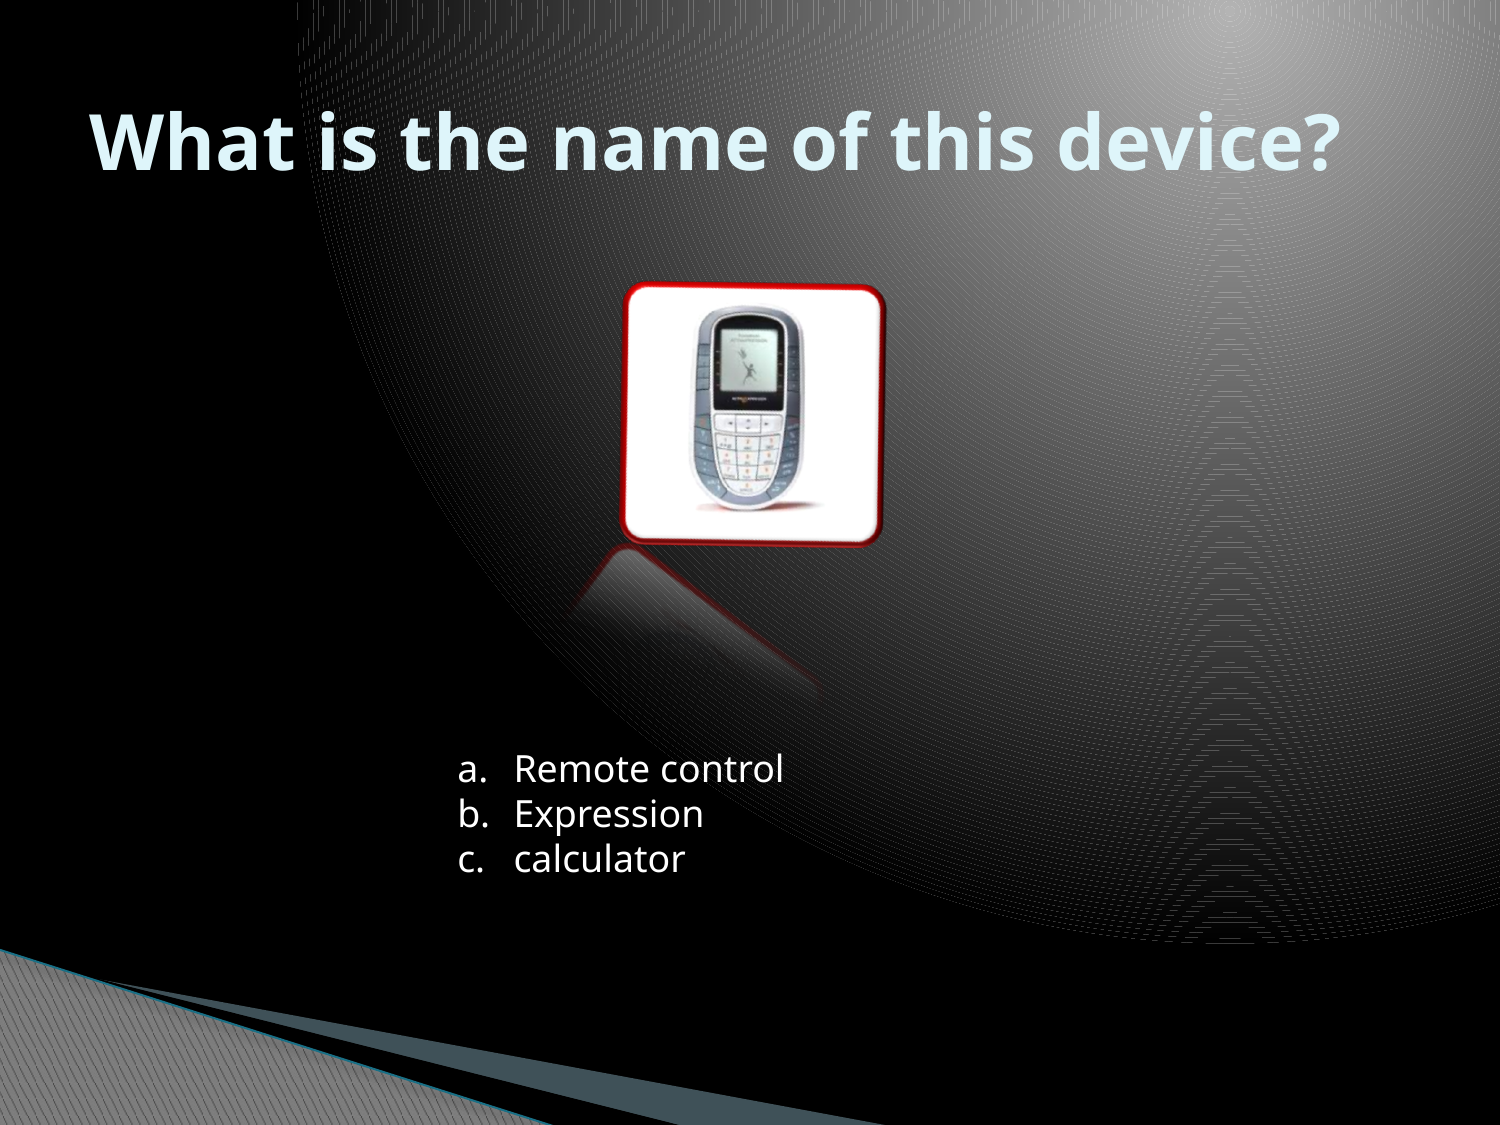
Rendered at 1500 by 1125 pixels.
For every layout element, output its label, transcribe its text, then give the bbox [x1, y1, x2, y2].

picture [0, 952, 543, 1125]
picture [466, 202, 965, 924]
text_box Remote control Expression calculator [442, 737, 527, 888]
title What is the name of this device? [75, 45, 1425, 233]
